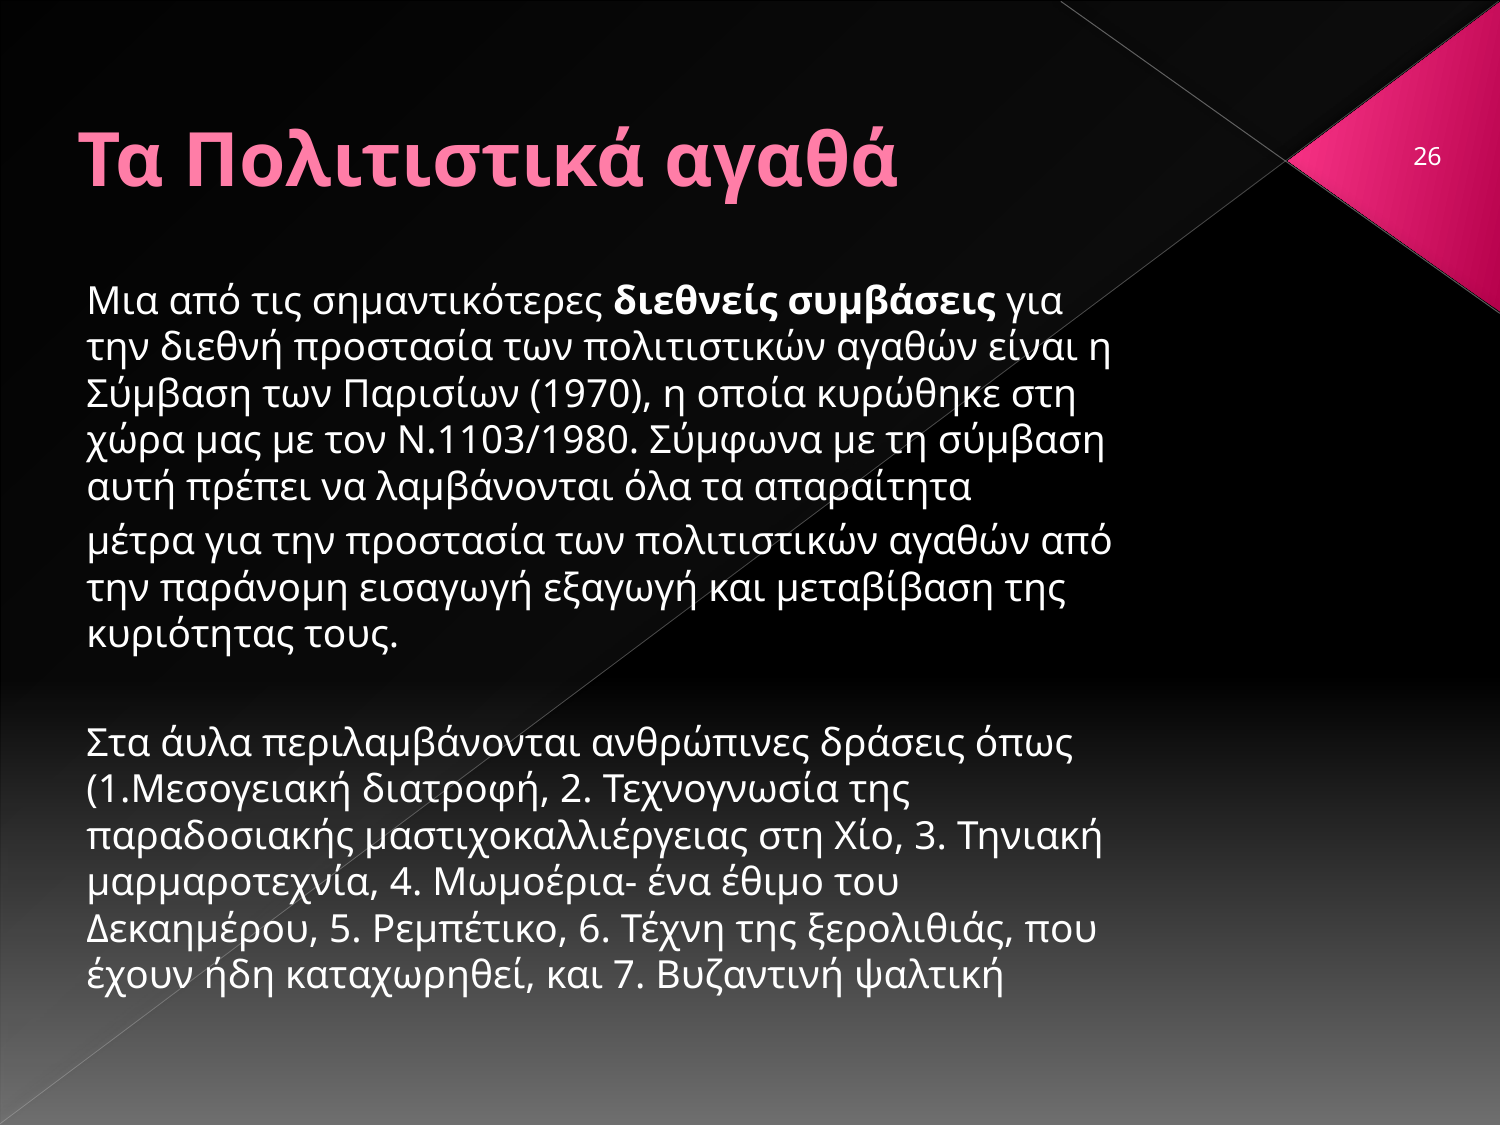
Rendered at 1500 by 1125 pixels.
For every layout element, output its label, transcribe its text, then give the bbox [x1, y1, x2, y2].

slide_number 26 [1386, 132, 1469, 183]
list Μια από τις σημαντικότερες διεθνείς συμβάσεις για την διεθνή προστασία των πολιτιστικών αγαθών είναι η Σύμβαση των Παρισίων (1970), η οποία κυρώθηκε στη χώρα μας με τον Ν.1103/1980. Σύμφωνα με τη σύμβαση αυτή πρέπει να λαμβάνονται όλα τα απαραίτητα μέτρα για την προστασία των πολιτιστικών αγαθών από την παράνομη εισαγωγή εξαγωγή και μεταβίβαση της κυριότητας τους. Στα άυλα περιλαμβάνονται ανθρώπινες δράσεις όπως (1.Μεσογειακή διατροφή, 2. Τεχνογνωσία της παραδοσιακής μαστιχοκαλλιέργειας στη Χίο, 3. Τηνιακή μαρμαροτεχνία, 4. Μωμοέρια- ένα έθιμο του Δεκαημέρου, 5. Ρεμπέτικο, 6. Τέχνη της ξερολιθιάς, που έχουν ήδη καταχωρηθεί, και 7. Βυζαντινή ψαλτική [62, 267, 1149, 1020]
title Τα Πολιτιστικά αγαθά [62, 44, 1250, 268]
